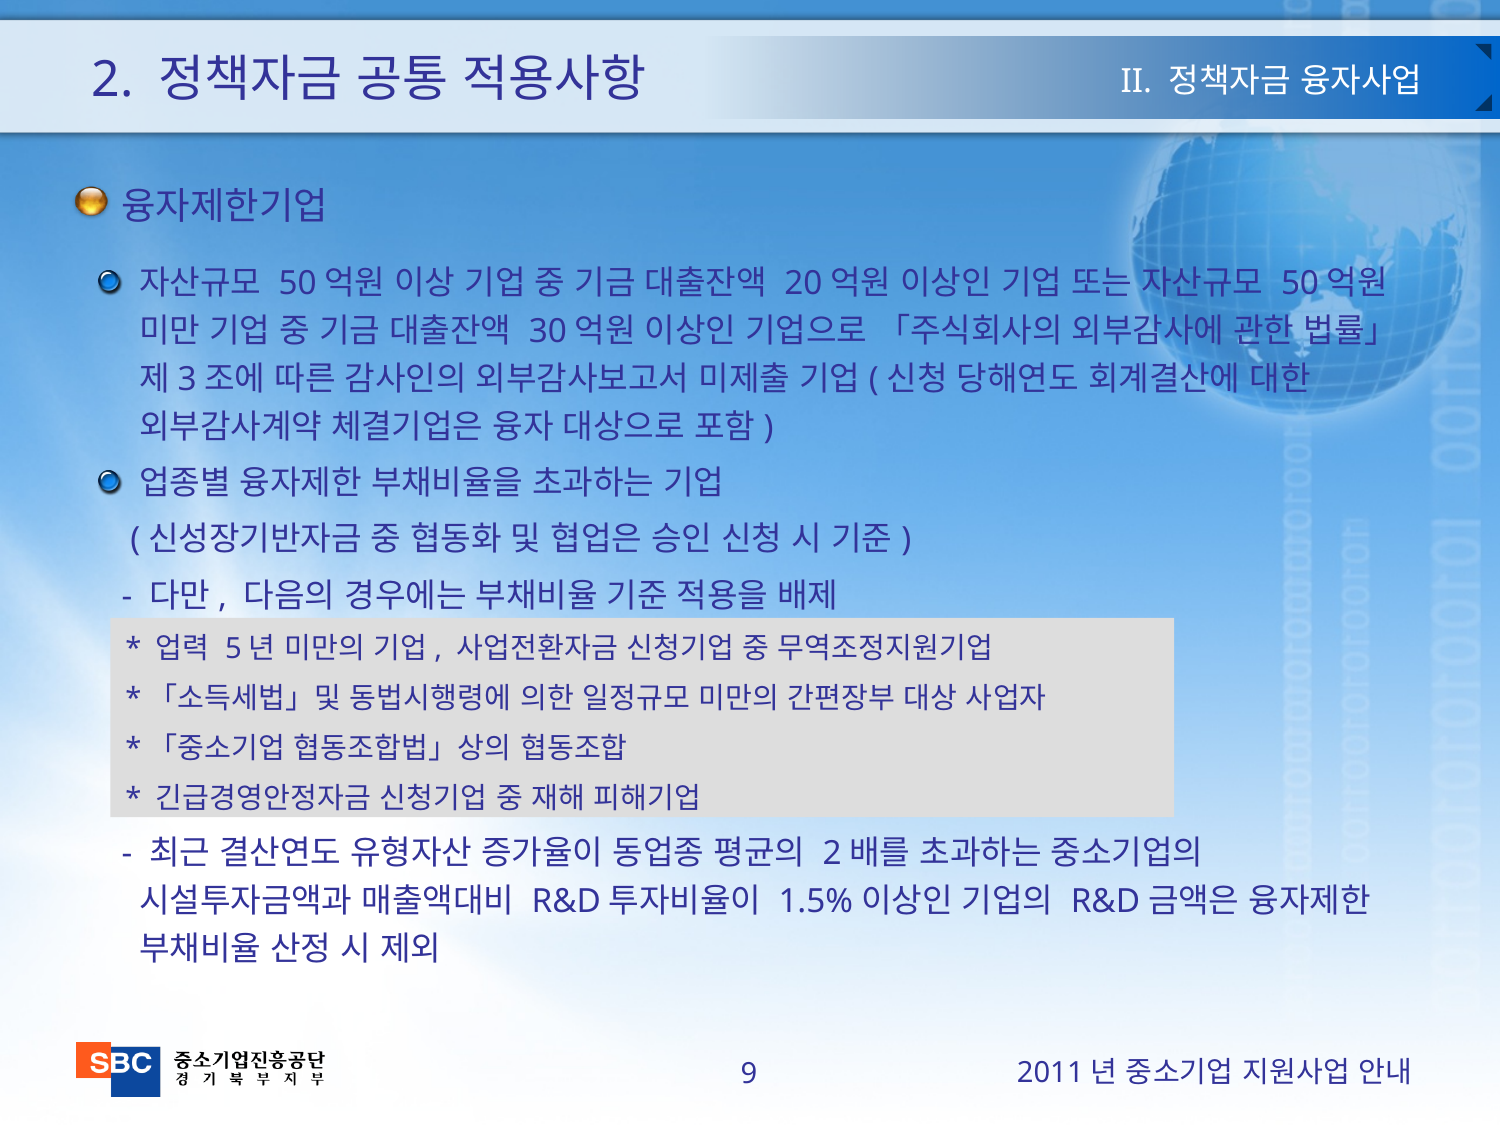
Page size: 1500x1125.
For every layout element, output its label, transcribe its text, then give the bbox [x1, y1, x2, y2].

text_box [71, 169, 1196, 230]
picture [0, 0, 1500, 1125]
text_box 자산규모 50억원 이상 기업 중 기금 대출잔액 20억원 이상인 기업 또는 자산규모 50억원 미만 기업 중 기금 대출잔액 30억원 이상인 기업으로 「주식회사의 외부감사에 관한 법률」제3조에 따른 감사인의 외부감사보고서 미제출 기업(신청 당해연도 회계결산에 대한 외부감사계약 체결기업은 융자 대상으로 포함) 업종별 융자제한 부채비율을 초과하는 기업 (신성장기반자금 중 협동화 및 협업은 승인 신청 시 기준) - 다만, 다음의 경우에는 부채비율 기준 적용을 배제 * 업력 5년 미만의 기업, 사업전환자금 신청기업 중 무역조정지원기업 *「소득세법」및 동법시행령에 의한 일정규모 미만의 간편장부 대상 사업자 *「중소기업 협동조합법」상의 협동조합 * 긴급경영안정자금 신청기업 중 재해 피해기업 - 최근 결산연도 유형자산 증가율이 동업종 평균의 2배를 초과하는 중소기업의 시설투자금액과 매출액대비 R&D투자비율이 1.5%이상인 기업의 R&D금액은 융자제한 부채비율 산정 시 제외 [80, 246, 1440, 974]
text_box 2. 정책자금 공통 적용사항 [77, 38, 662, 114]
text_box II. 정책자금 융자사업 [1105, 51, 1438, 107]
